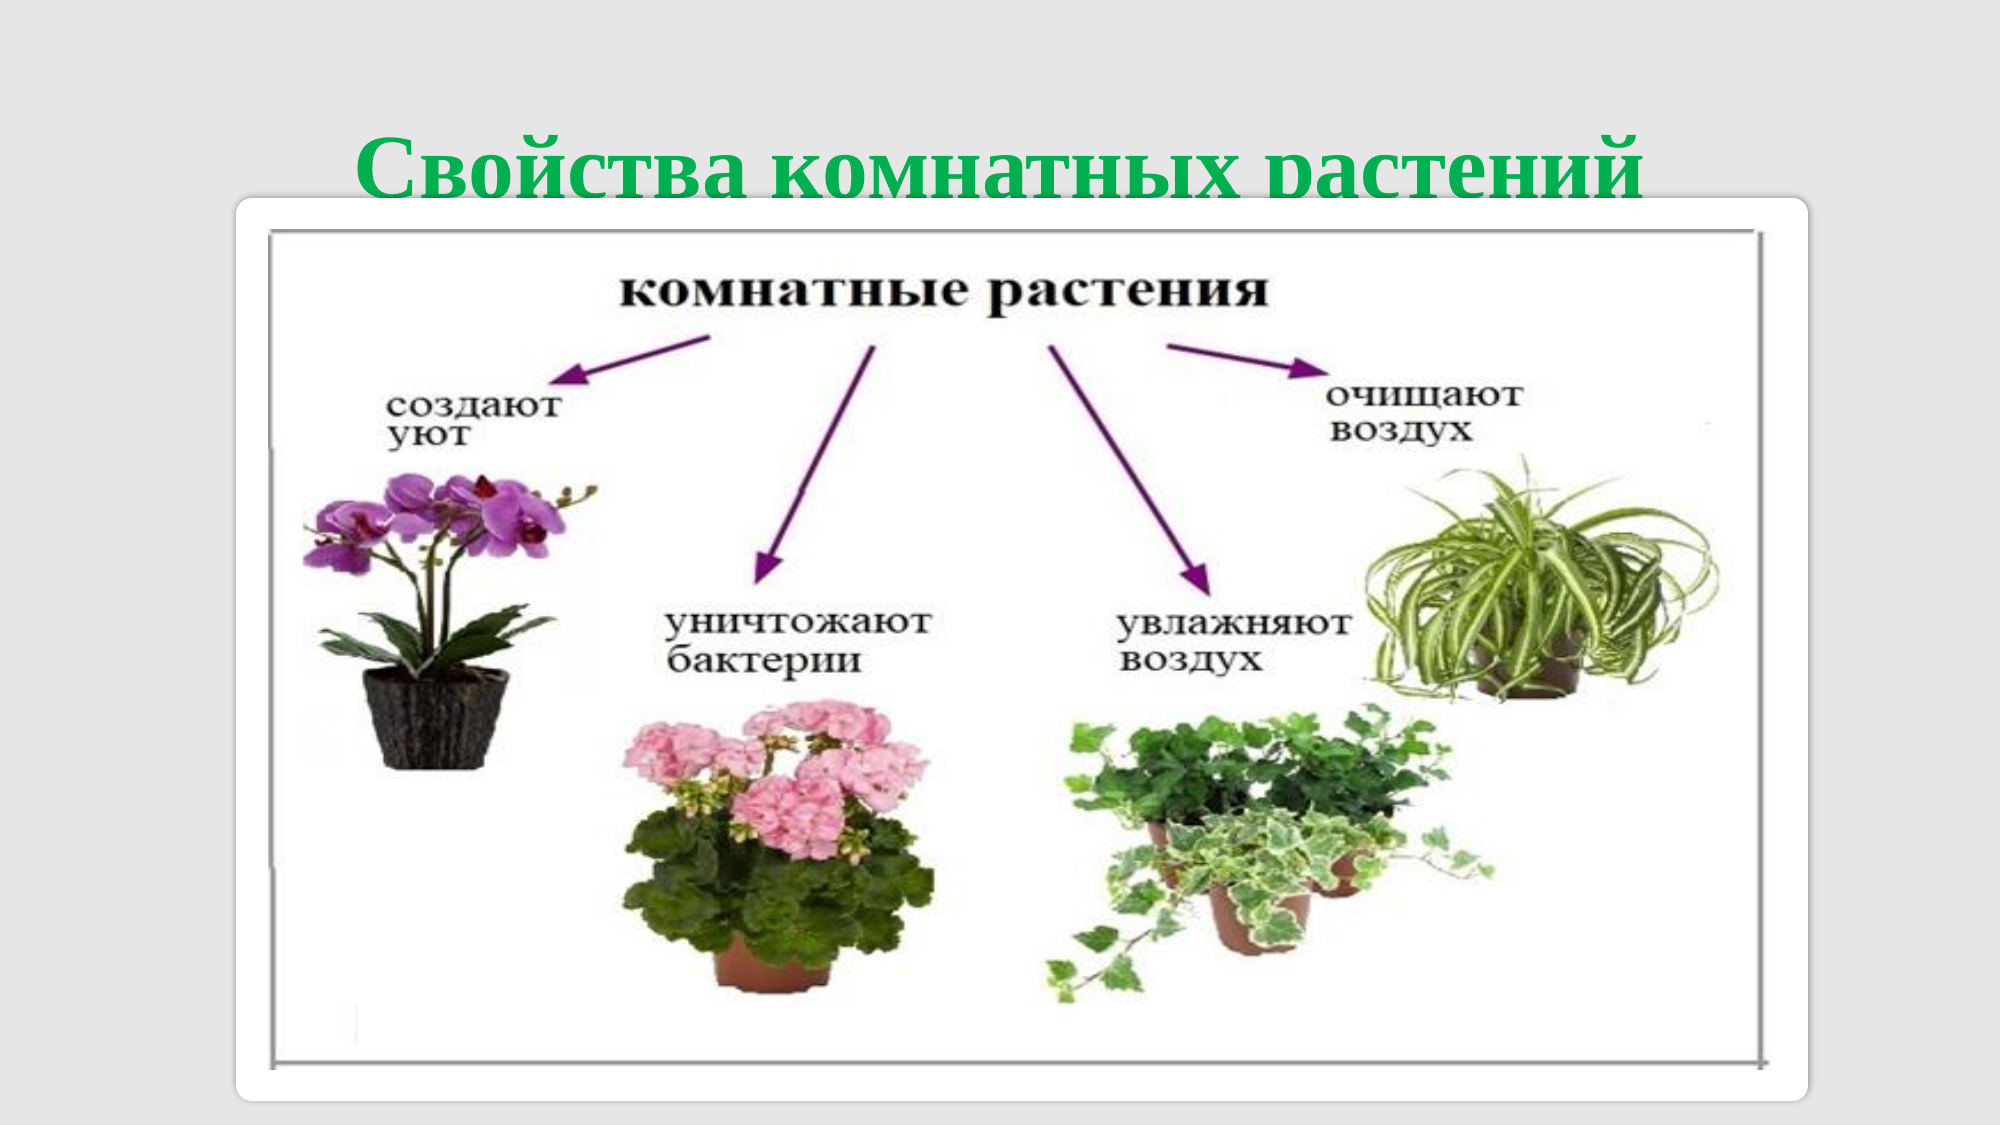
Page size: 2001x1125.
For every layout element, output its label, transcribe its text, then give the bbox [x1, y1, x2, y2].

title Свойства комнатных растений [137, 59, 1863, 278]
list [267, 228, 1777, 1070]
